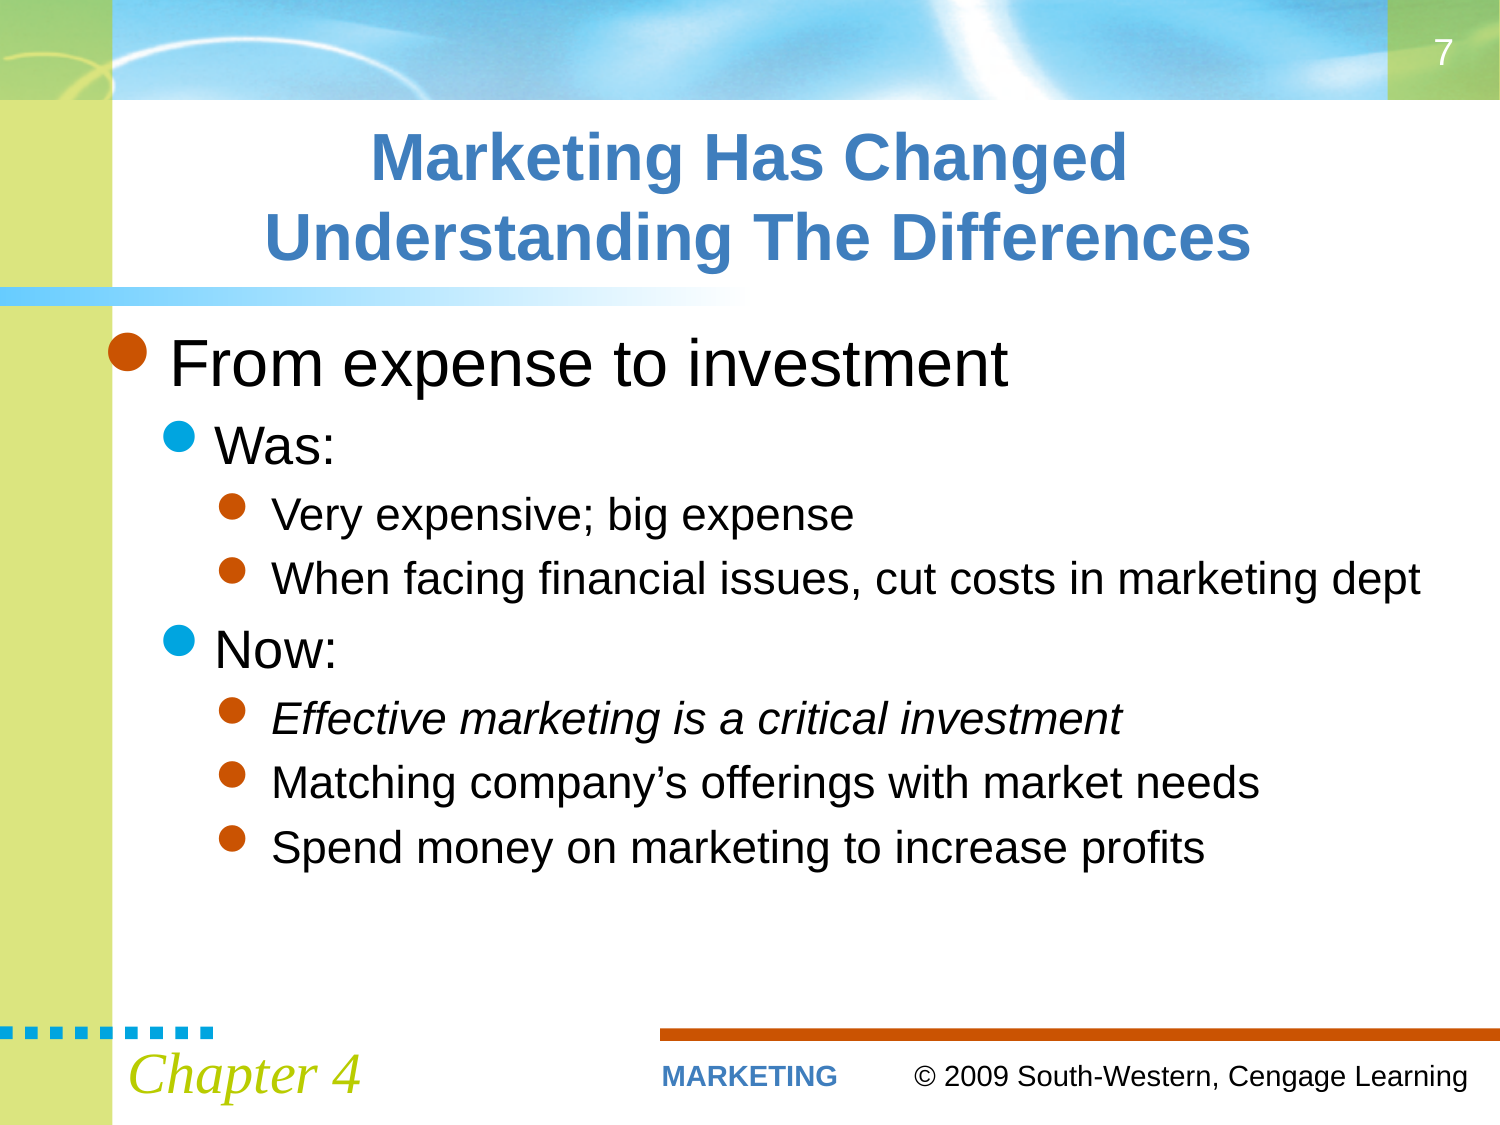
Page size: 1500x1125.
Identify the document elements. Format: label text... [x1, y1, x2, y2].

footer Chapter 4 [112, 1051, 638, 1113]
title Marketing Has Changed Understanding The Differences [112, 99, 1388, 288]
list From expense to investment Was: Very expensive; big expense When facing financial issues, cut costs in marketing dept Now: Effective marketing is a critical investment Matching company’s offerings with market needs Spend money on marketing to increase profits [87, 312, 1463, 1051]
slide_number 7 [1387, 0, 1500, 101]
